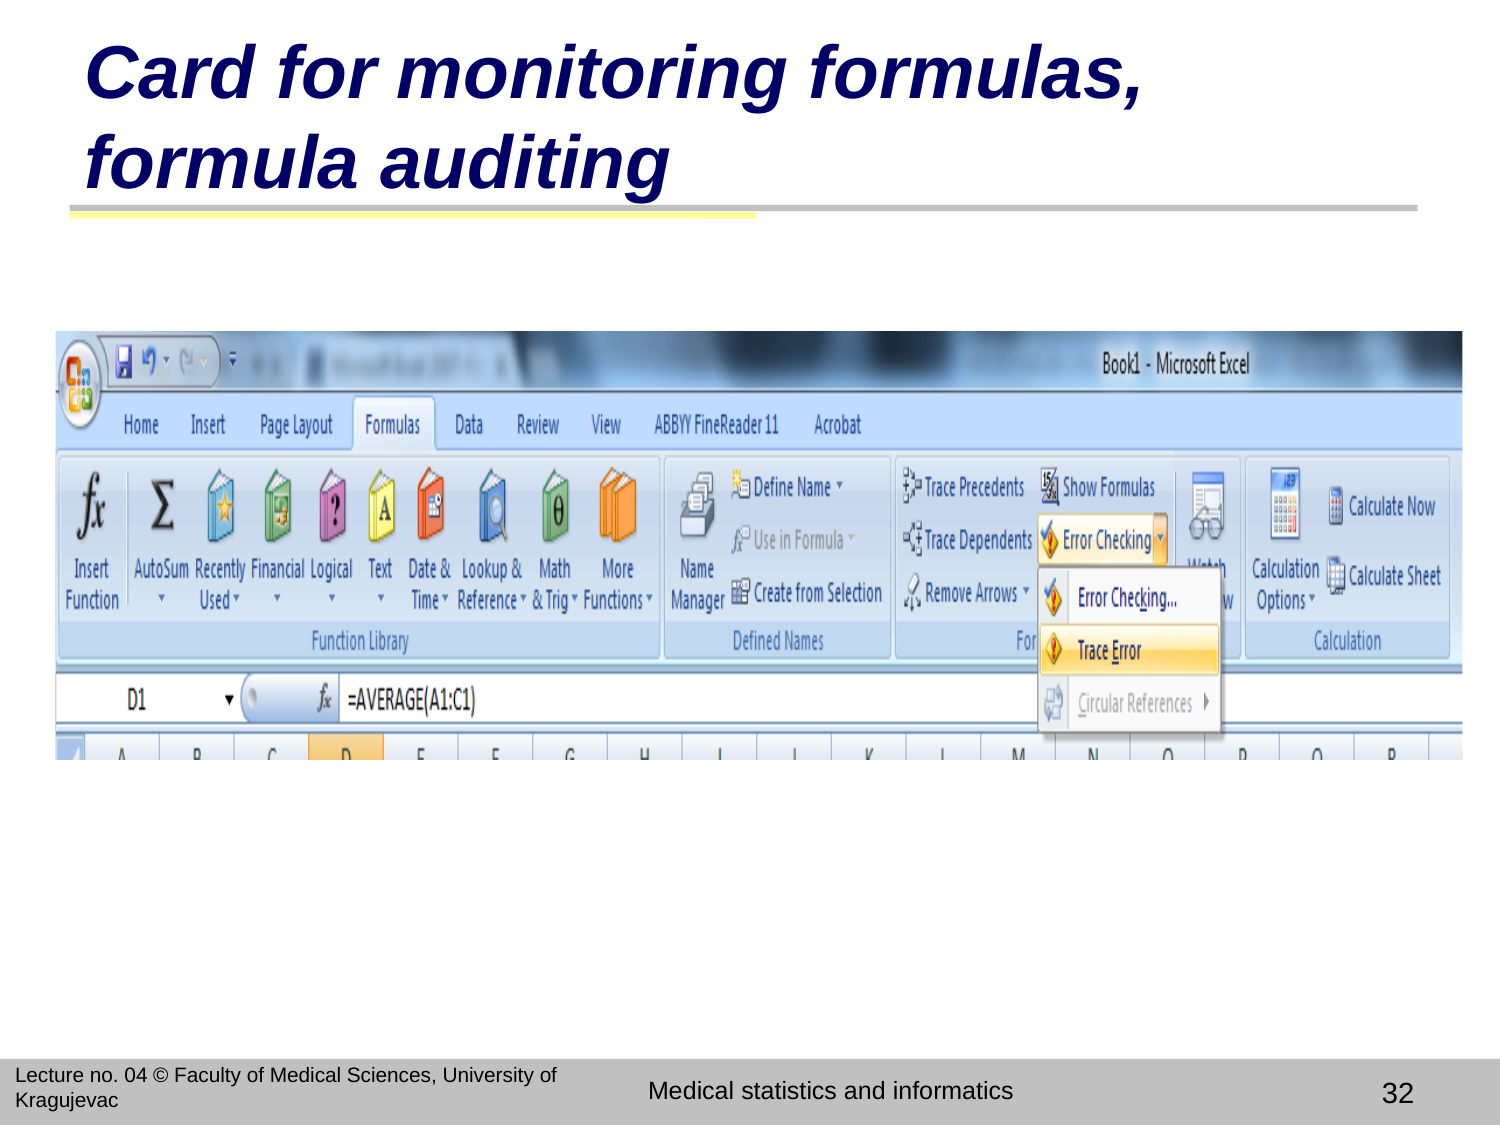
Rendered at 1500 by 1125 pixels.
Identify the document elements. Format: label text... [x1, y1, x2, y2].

slide_number Lecture no. 04 © Faculty of Medical Sciences, University of Kragujevac [0, 1053, 619, 1108]
footer Medical statistics and informatics [512, 1066, 1151, 1125]
slide_number 32 [1166, 1066, 1430, 1125]
title Card for monitoring formulas, formula auditing [69, 19, 1426, 208]
picture [55, 330, 1463, 760]
